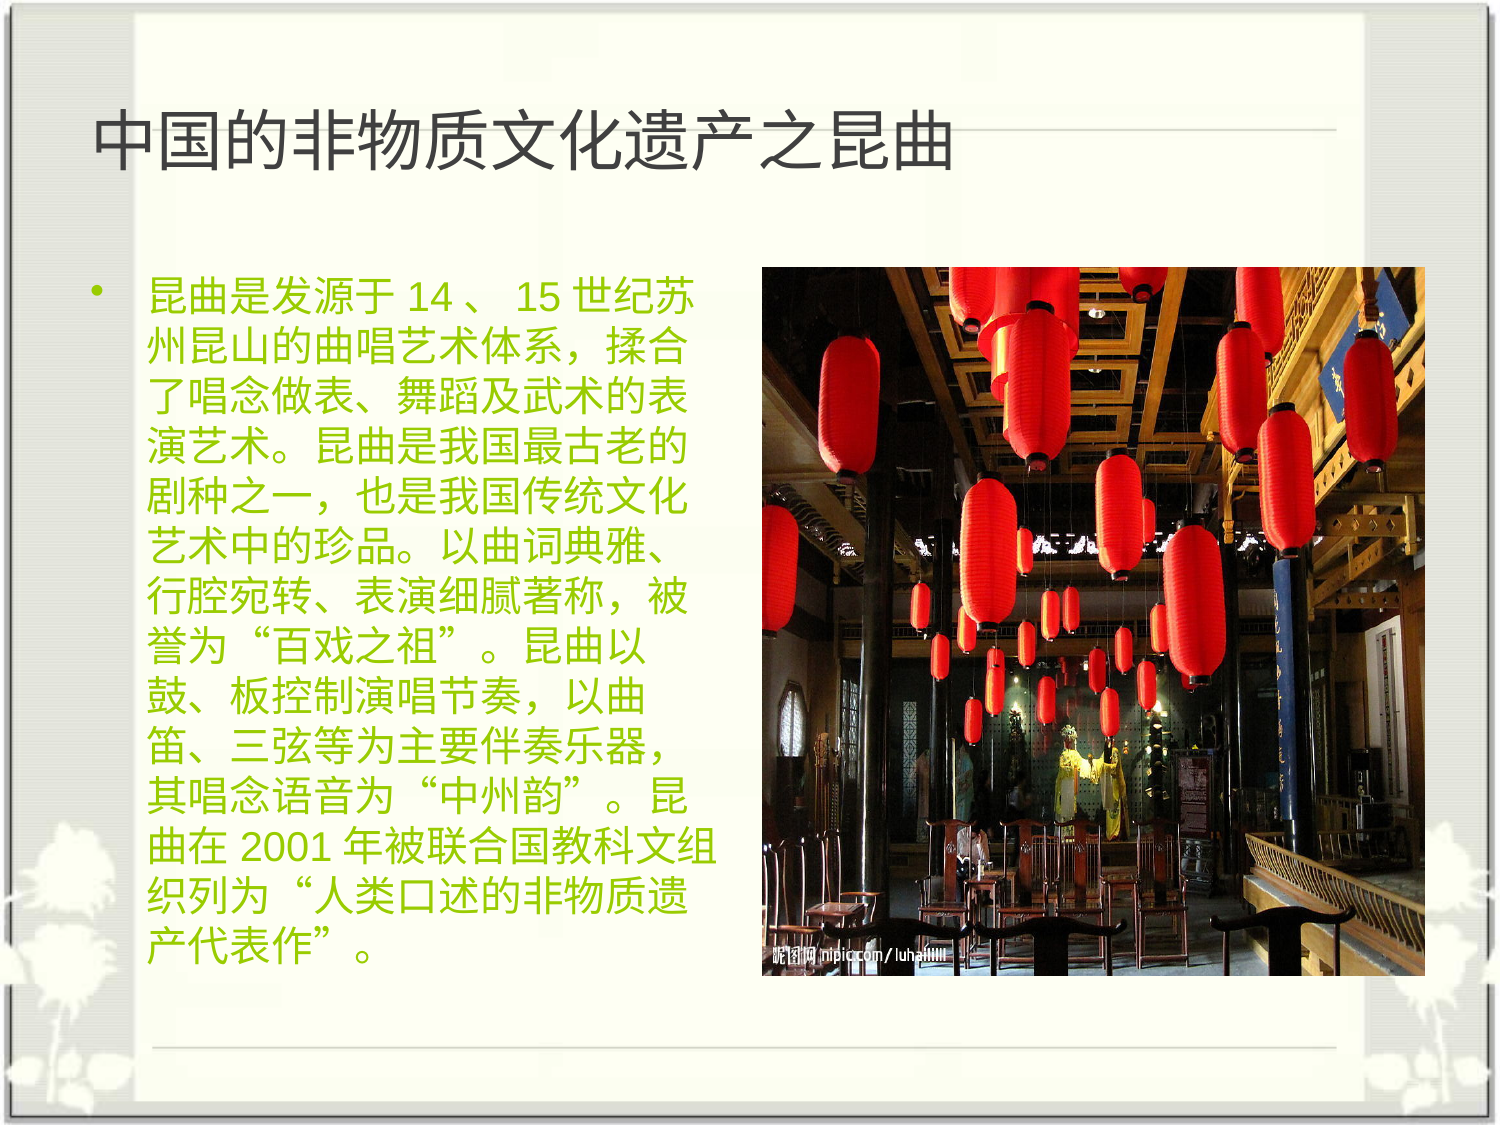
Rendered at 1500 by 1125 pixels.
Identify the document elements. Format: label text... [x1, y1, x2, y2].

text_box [762, 267, 1425, 976]
list 昆曲是发源于14、15世纪苏州昆山的曲唱艺术体系，揉合了唱念做表、舞蹈及武术的表演艺术。昆曲是我国最古老的剧种之一，也是我国传统文化艺术中的珍品。以曲词典雅、行腔宛转、表演细腻著称，被誉为“百戏之祖”。昆曲以鼓、板控制演唱节奏，以曲笛、三弦等为主要伴奏乐器，其唱念语音为“中州韵”。昆曲在2001年被联合国教科文组织列为“人类口述的非物质遗产代表作”。 [74, 262, 738, 1006]
picture [0, 0, 1500, 1125]
title 中国的非物质文化遗产之昆曲 [74, 44, 1426, 233]
